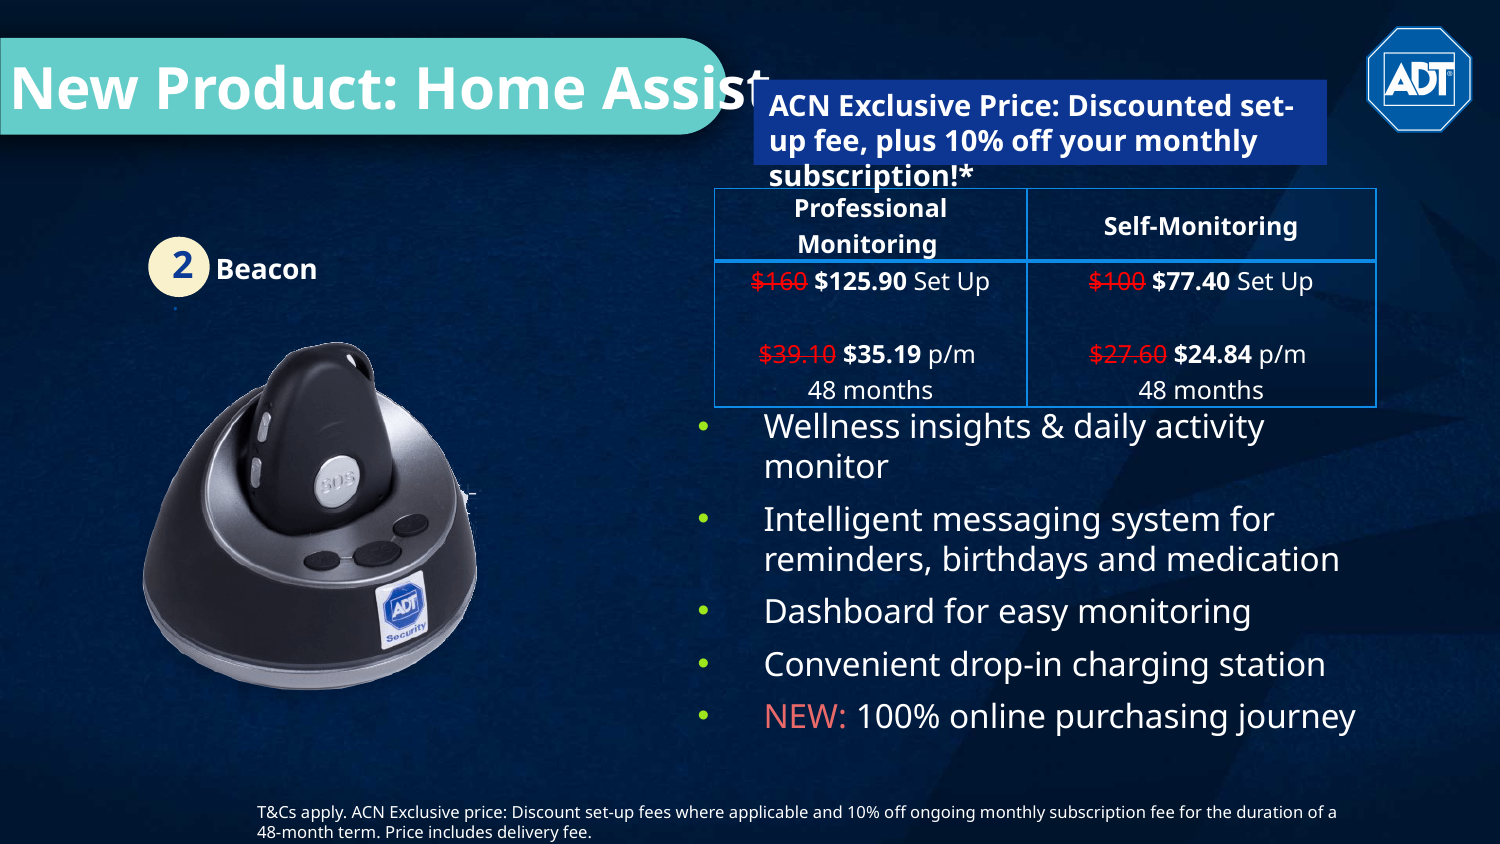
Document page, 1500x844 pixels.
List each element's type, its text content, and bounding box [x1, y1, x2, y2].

text_box New Product: Home Assist [0, 43, 680, 194]
text_box [0, 36, 728, 136]
table_header Self-Monitoring [1028, 189, 1375, 259]
text_box 2. [148, 236, 210, 275]
text_box ACN Exclusive Price: Discounted set-up fee, plus 10% off your monthly subscription!* [753, 79, 1327, 165]
list Wellness insights & daily activity monitor Intelligent messaging system for reminders, birthdays and medication Dashboard for easy monitoring Convenient drop-in charging station NEW: 100% online purchasing journey [682, 398, 1398, 692]
text_box T&Cs apply. ACN Exclusive price: Discount set-up fees where applicable and 10% off ongoing monthly subscription fee for the duration of a 48-month term. Price includes delivery fee. [242, 794, 1365, 842]
table_cell $100 $77.40 Set Up $27.60 $24.84 p/m 48 months [1028, 263, 1375, 398]
table_header Professional Monitoring [715, 189, 1026, 259]
table_cell $160 $125.90 Set Up $39.10 $35.19 p/m 48 months [715, 263, 1026, 398]
text_box Beacon [200, 243, 333, 275]
picture [0, 0, 1500, 844]
